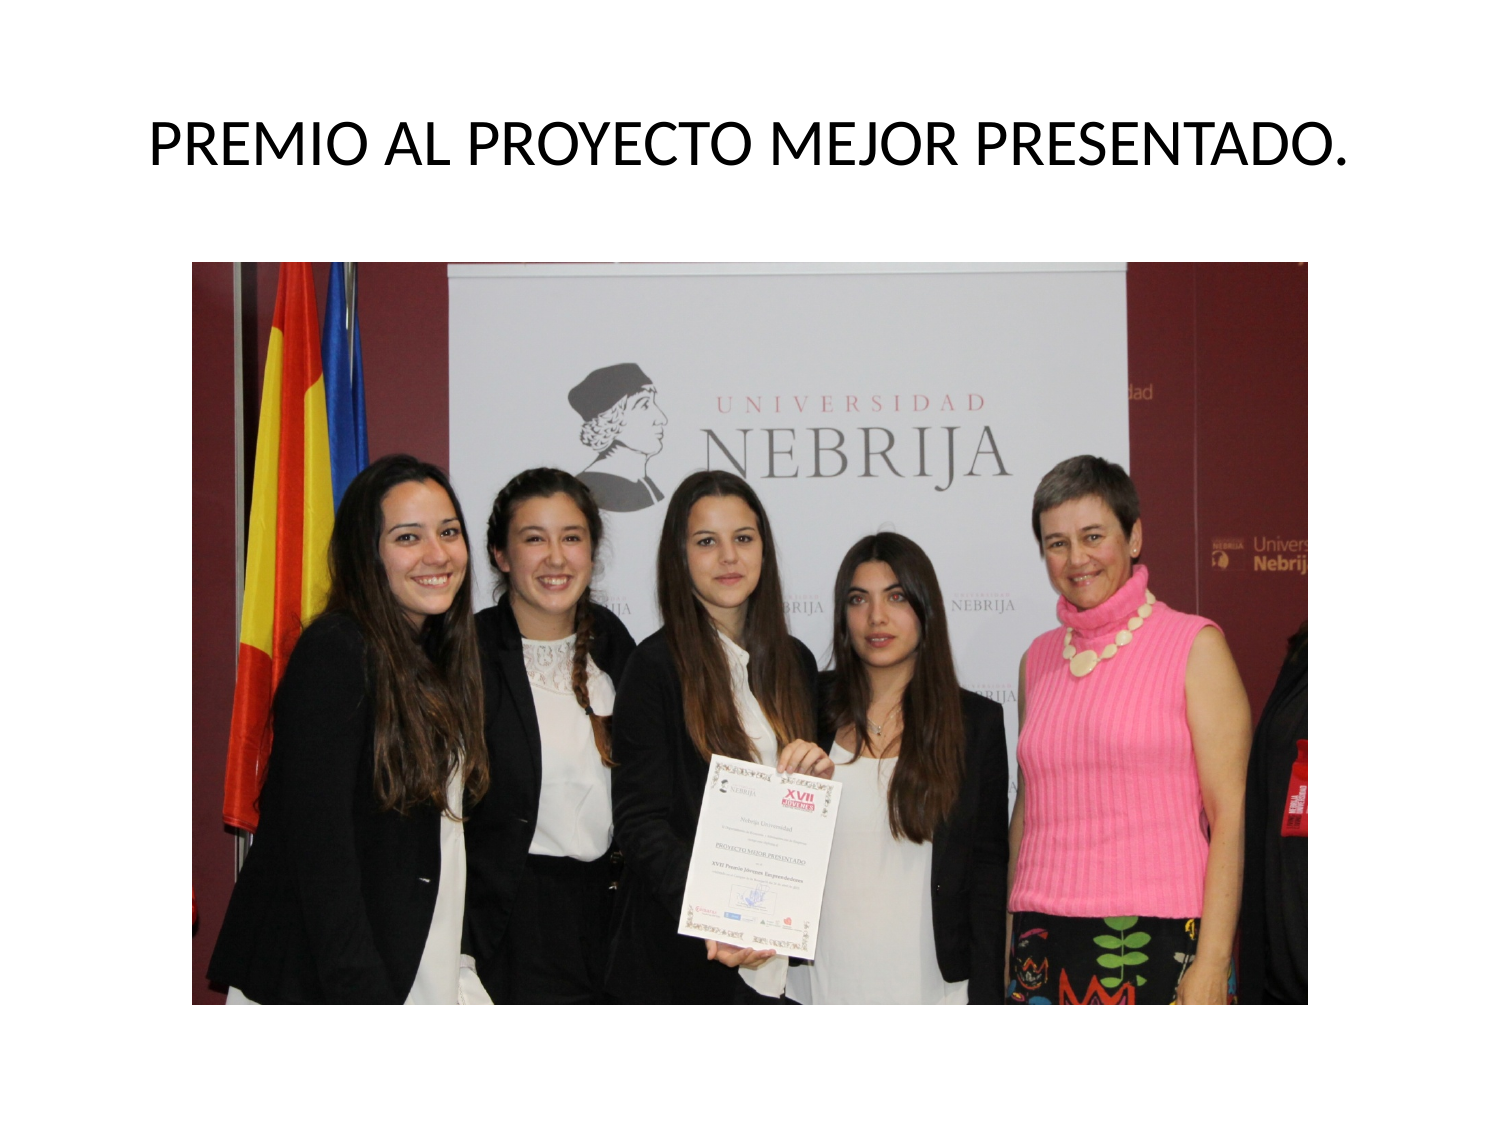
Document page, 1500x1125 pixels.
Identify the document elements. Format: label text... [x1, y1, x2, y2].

title PREMIO AL PROYECTO MEJOR PRESENTADO. [75, 45, 1425, 233]
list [191, 262, 1308, 1006]
